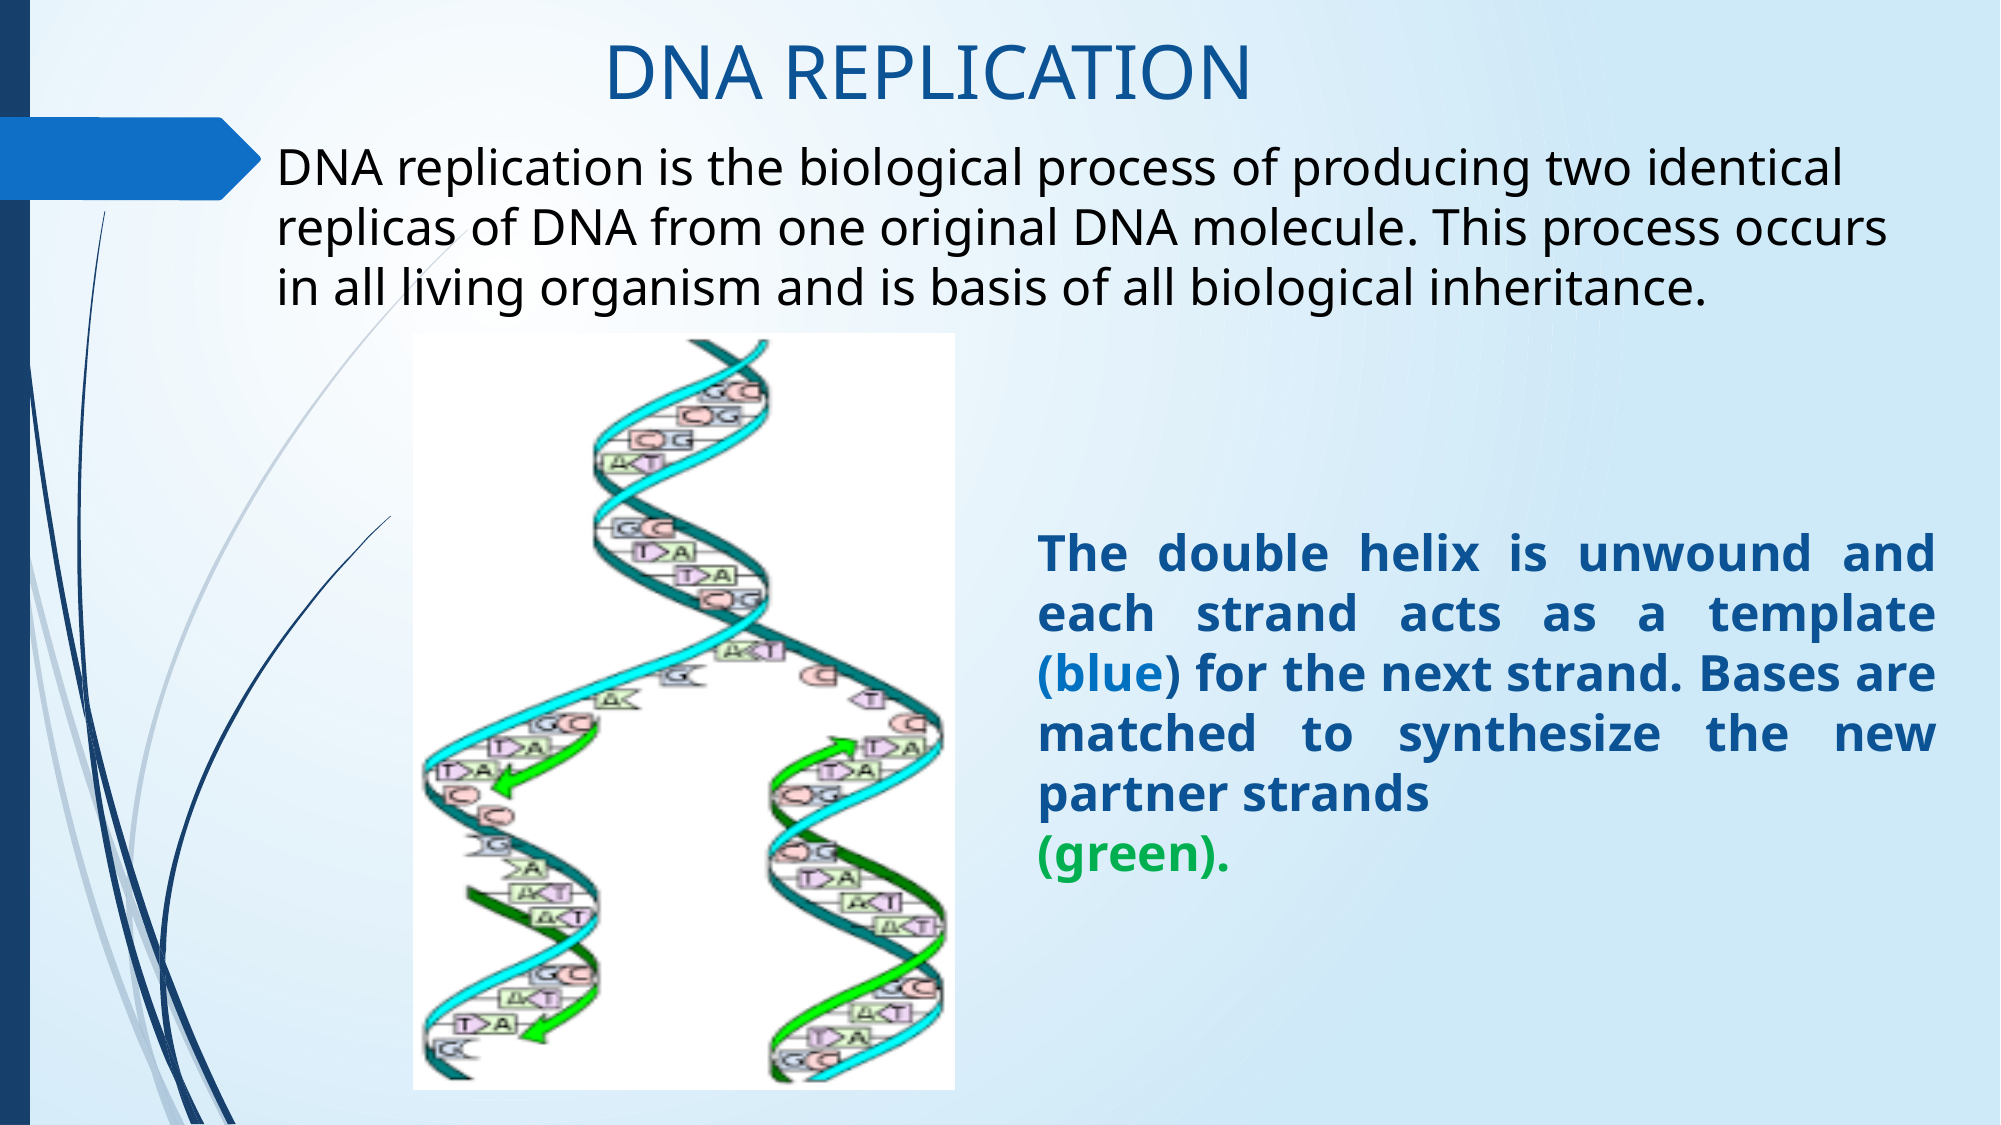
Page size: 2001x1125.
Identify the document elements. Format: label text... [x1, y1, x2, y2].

picture [413, 333, 955, 1090]
text_box The double helix is unwound and each strand acts as a template (blue) for the next strand. Bases are matched to synthesize the new partner strands (green). [1023, 514, 1953, 889]
text_box DNA REPLICATION [588, 17, 1321, 122]
text_box DNA replication is the biological process of producing two identical replicas of DNA from one original DNA molecule. This process occurs in all living organism and is basis of all biological inheritance. [261, 127, 1953, 383]
